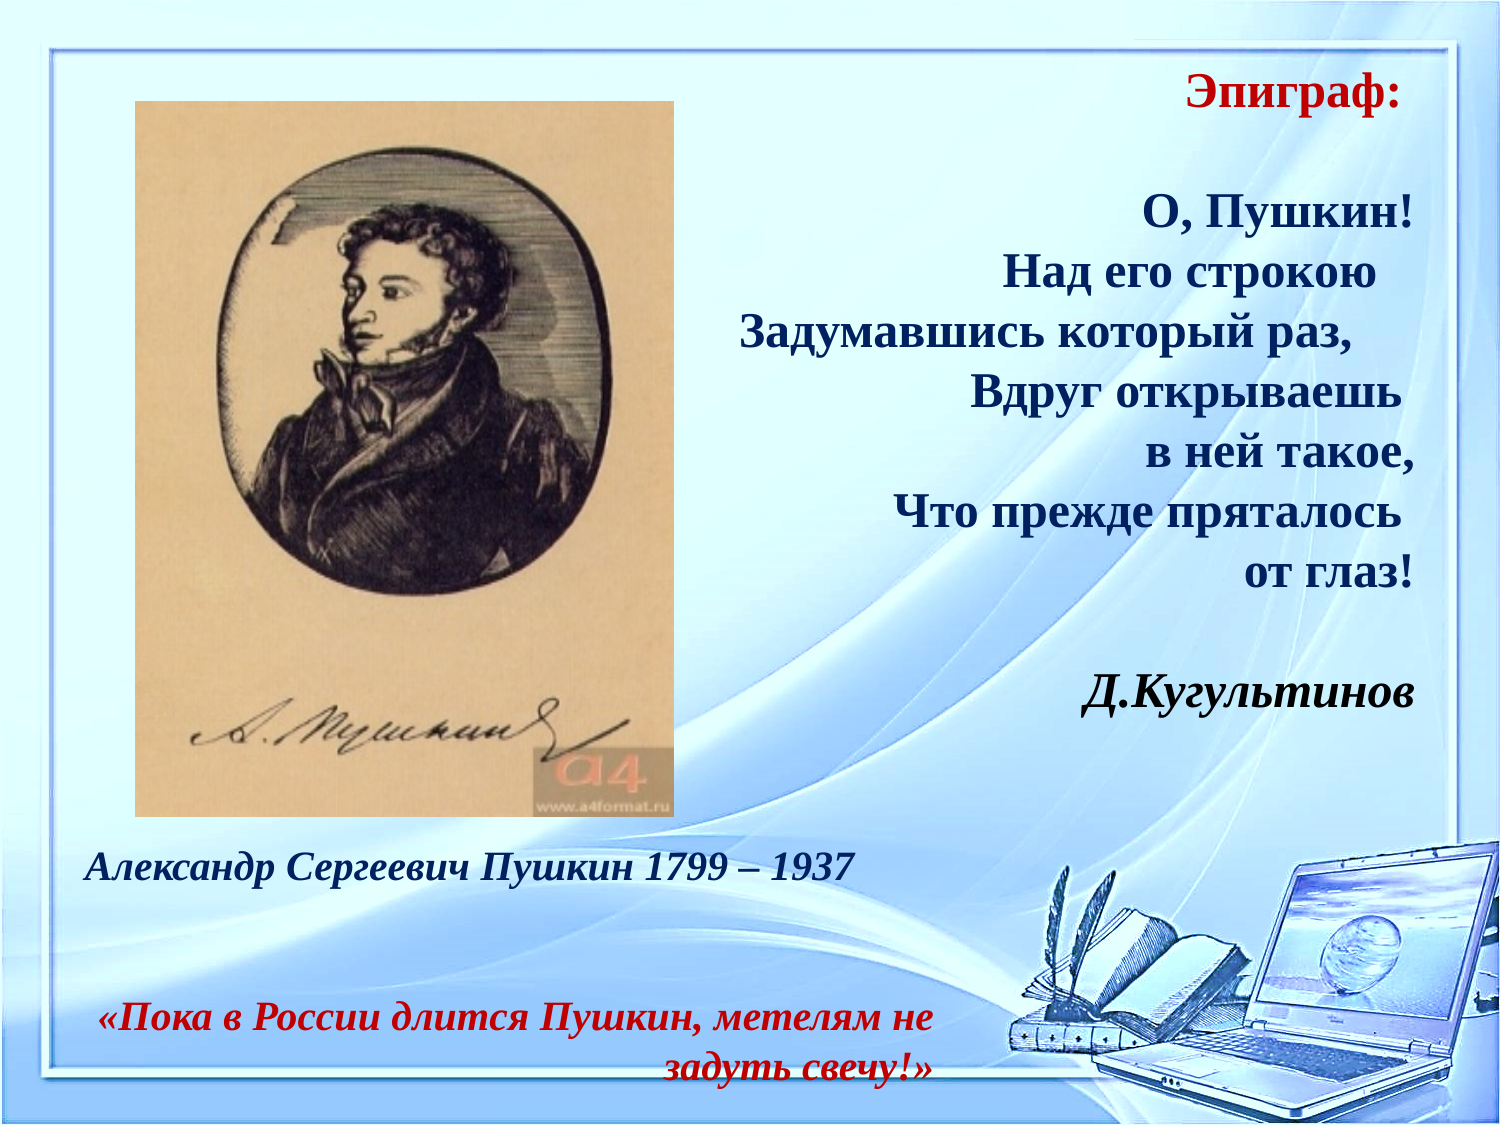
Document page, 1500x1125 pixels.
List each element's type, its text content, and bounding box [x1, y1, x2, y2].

text_box Эпиграф: О, Пушкин! Над его строкою Задумавшись который раз, Вдруг открываешь в ней такое, Что прежде пряталось от глаз! Д.Кугультинов [703, 50, 1430, 725]
picture [0, 0, 1500, 1125]
text_box Александр Сергеевич Пушкин 1799 – 1937 «Пока в России длится Пушкин, метелям не задуть свечу!» [70, 831, 950, 1097]
text_box [100, 58, 703, 163]
